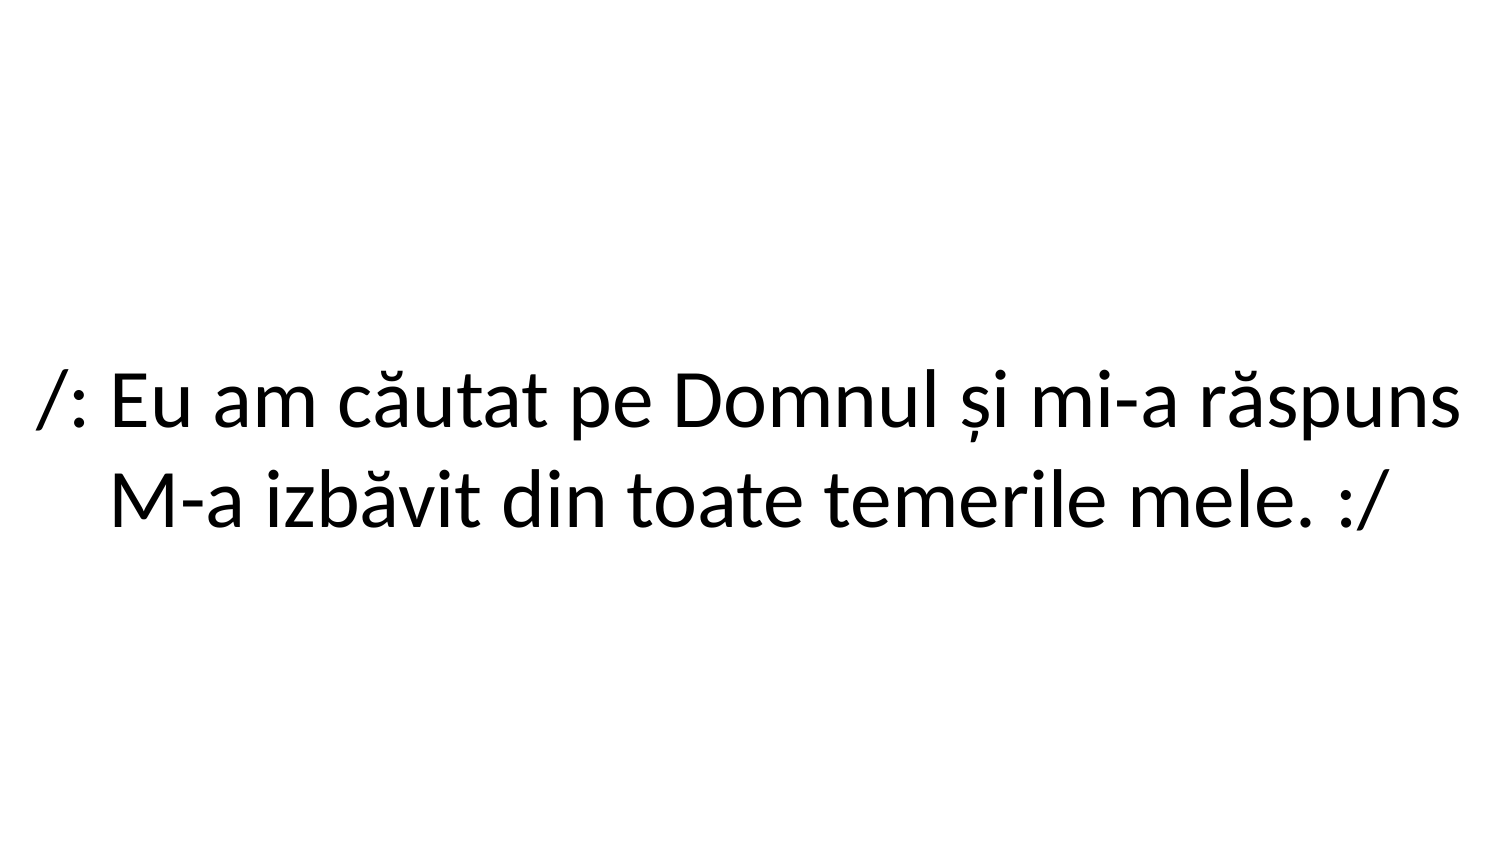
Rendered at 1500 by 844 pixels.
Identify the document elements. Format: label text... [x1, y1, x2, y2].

text_box /: Eu am căutat pe Domnul și mi-a răspuns M-a izbăvit din toate temerile mele. :/ [21, 292, 1479, 552]
